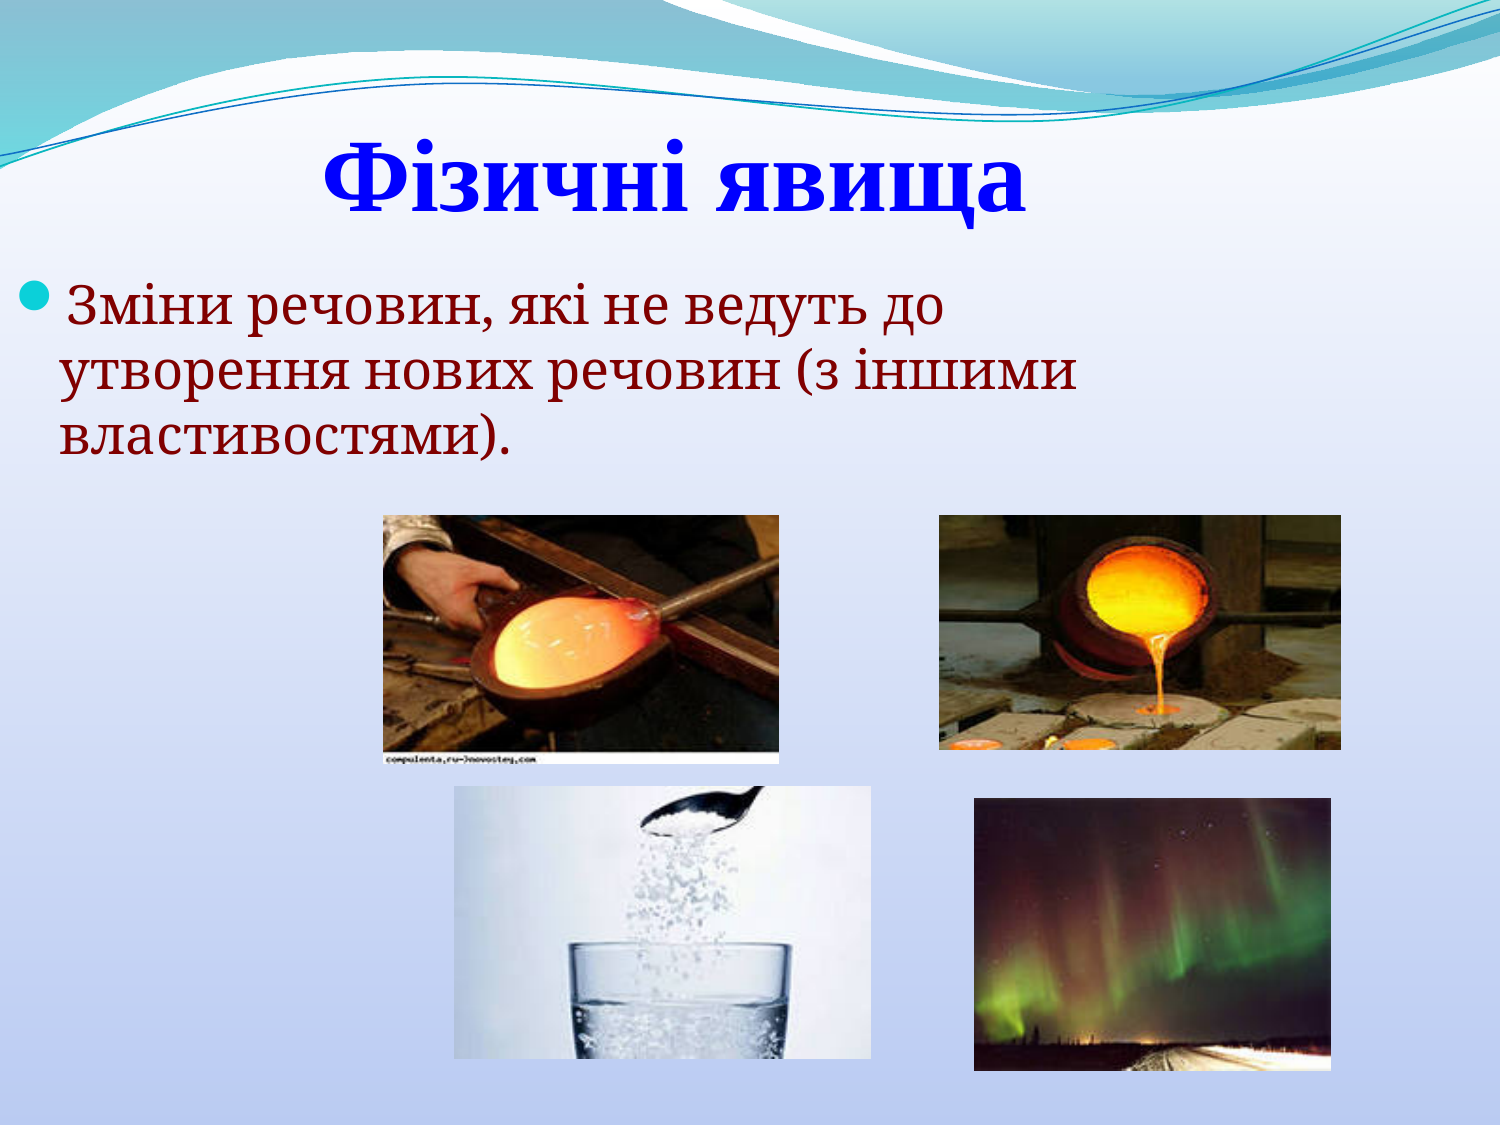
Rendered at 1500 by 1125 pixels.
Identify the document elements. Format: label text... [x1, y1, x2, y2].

picture [383, 515, 779, 764]
picture [939, 515, 1341, 750]
title Фізичні явища [0, 45, 1350, 233]
picture [454, 786, 871, 1059]
list Зміни речовин, які не ведуть до утворення нових речовин (з іншими властивостями). [0, 262, 1215, 1005]
picture [974, 798, 1331, 1071]
